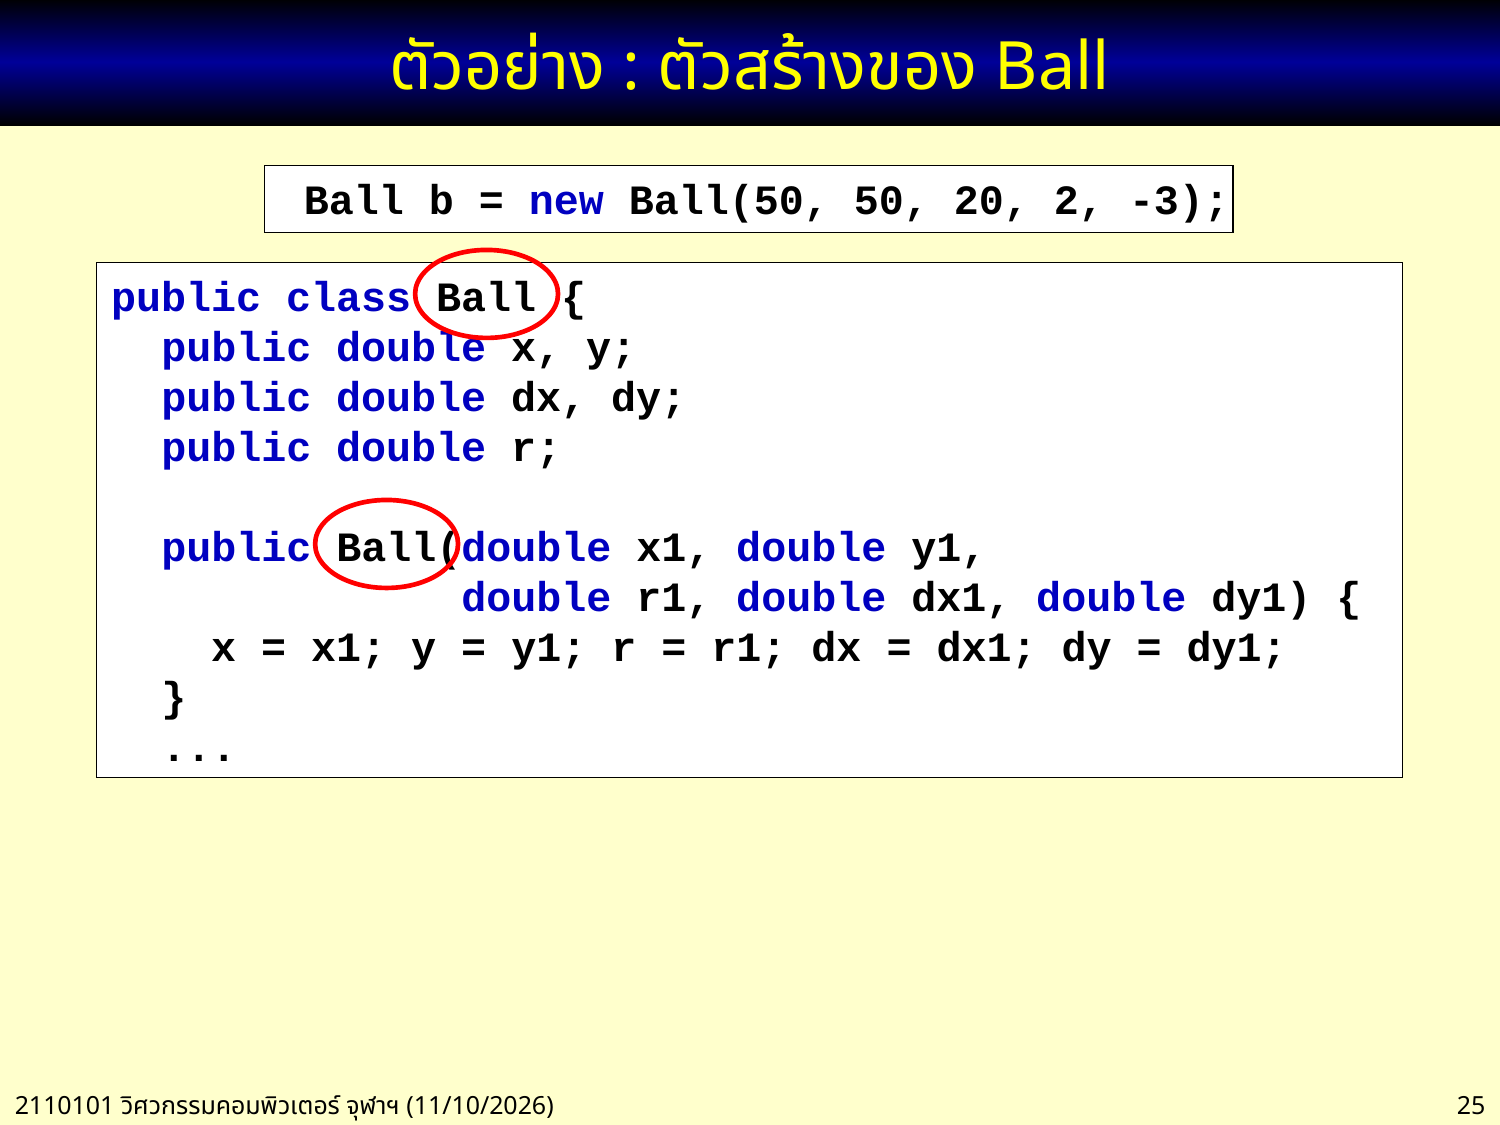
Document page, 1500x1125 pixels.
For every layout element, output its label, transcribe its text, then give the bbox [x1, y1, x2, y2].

text_box public class Ball { public double x, y; public double dx, dy; public double r; public Ball(double x1, double y1, double r1, double dx1, double dy1) { x = x1; y = y1; r = r1; dx = dx1; dy = dy1; } ... [96, 262, 1403, 778]
text_box Ball b = new Ball(50, 50, 20, 2, -3); [264, 165, 1233, 233]
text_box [314, 249, 559, 589]
title ตัวอย่าง : ตัวสร้างของ Ball [0, 0, 1500, 126]
